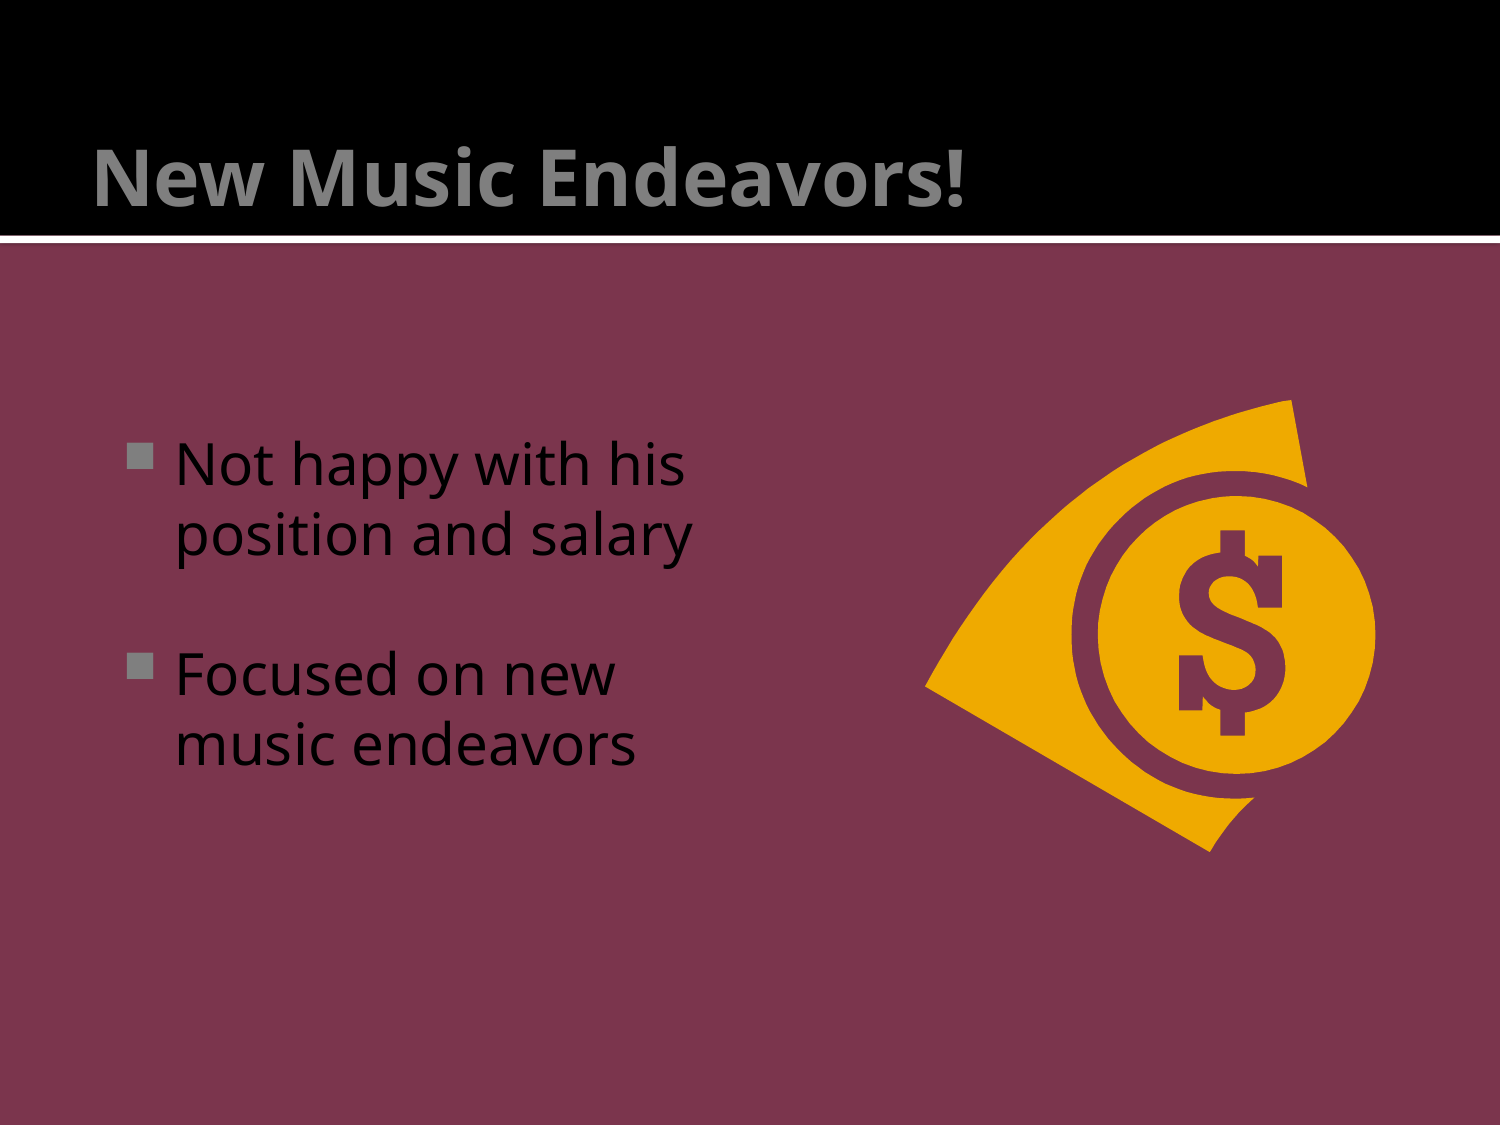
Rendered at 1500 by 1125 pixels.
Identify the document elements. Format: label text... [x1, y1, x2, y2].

list Not happy with his position and salary Focused on new music endeavors [87, 412, 750, 1125]
title New Music Endeavors! [75, 24, 1425, 231]
picture [924, 399, 1376, 853]
